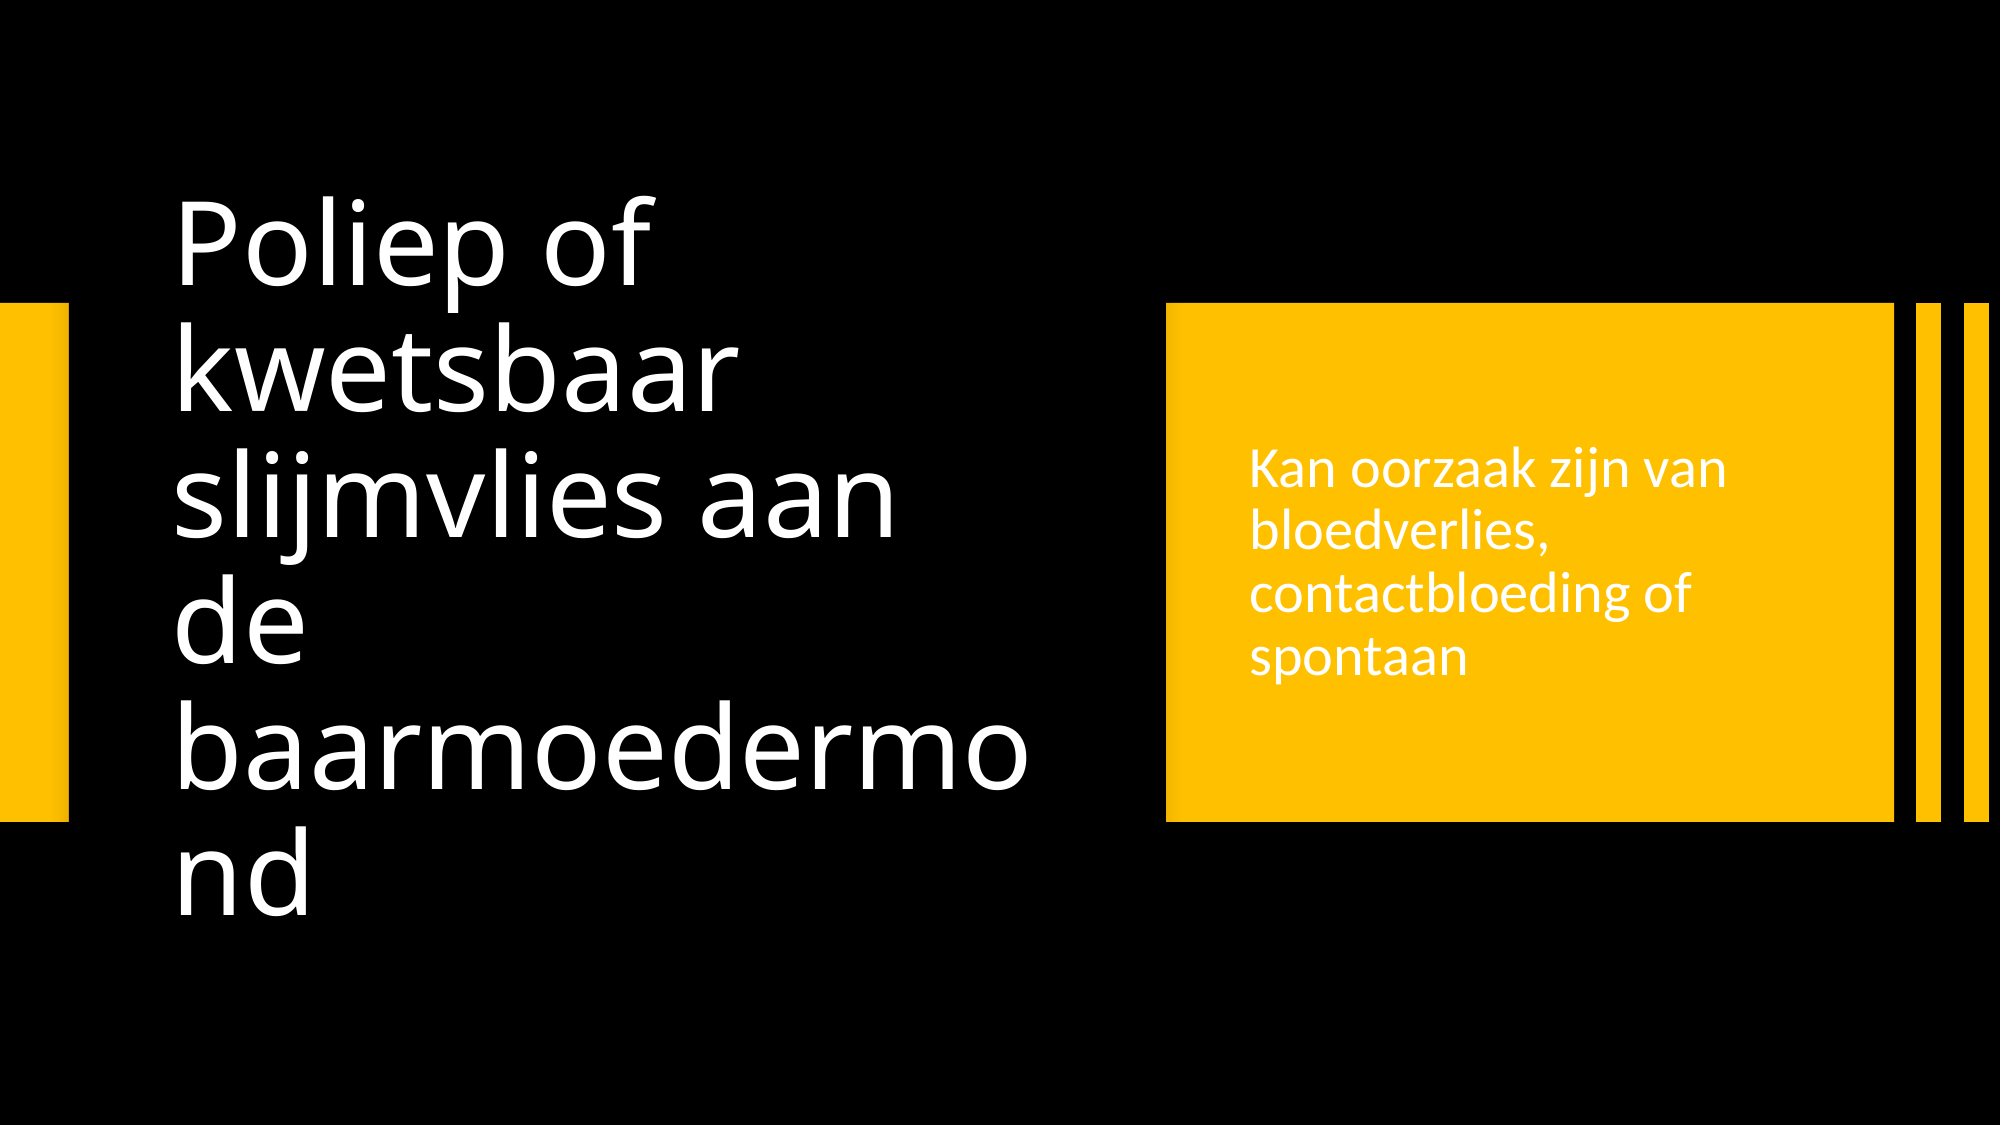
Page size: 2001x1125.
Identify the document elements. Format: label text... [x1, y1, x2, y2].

text_box [0, 0, 2000, 1125]
title Poliep of kwetsbaar slijmvlies aan de baarmoedermond [156, 158, 1075, 302]
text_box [0, 302, 1977, 823]
title Poliep of kwetsbaar slijmvlies aan de baarmoedermond [156, 823, 1075, 967]
text_box [68, 823, 1167, 1059]
text_box [68, 63, 1167, 302]
